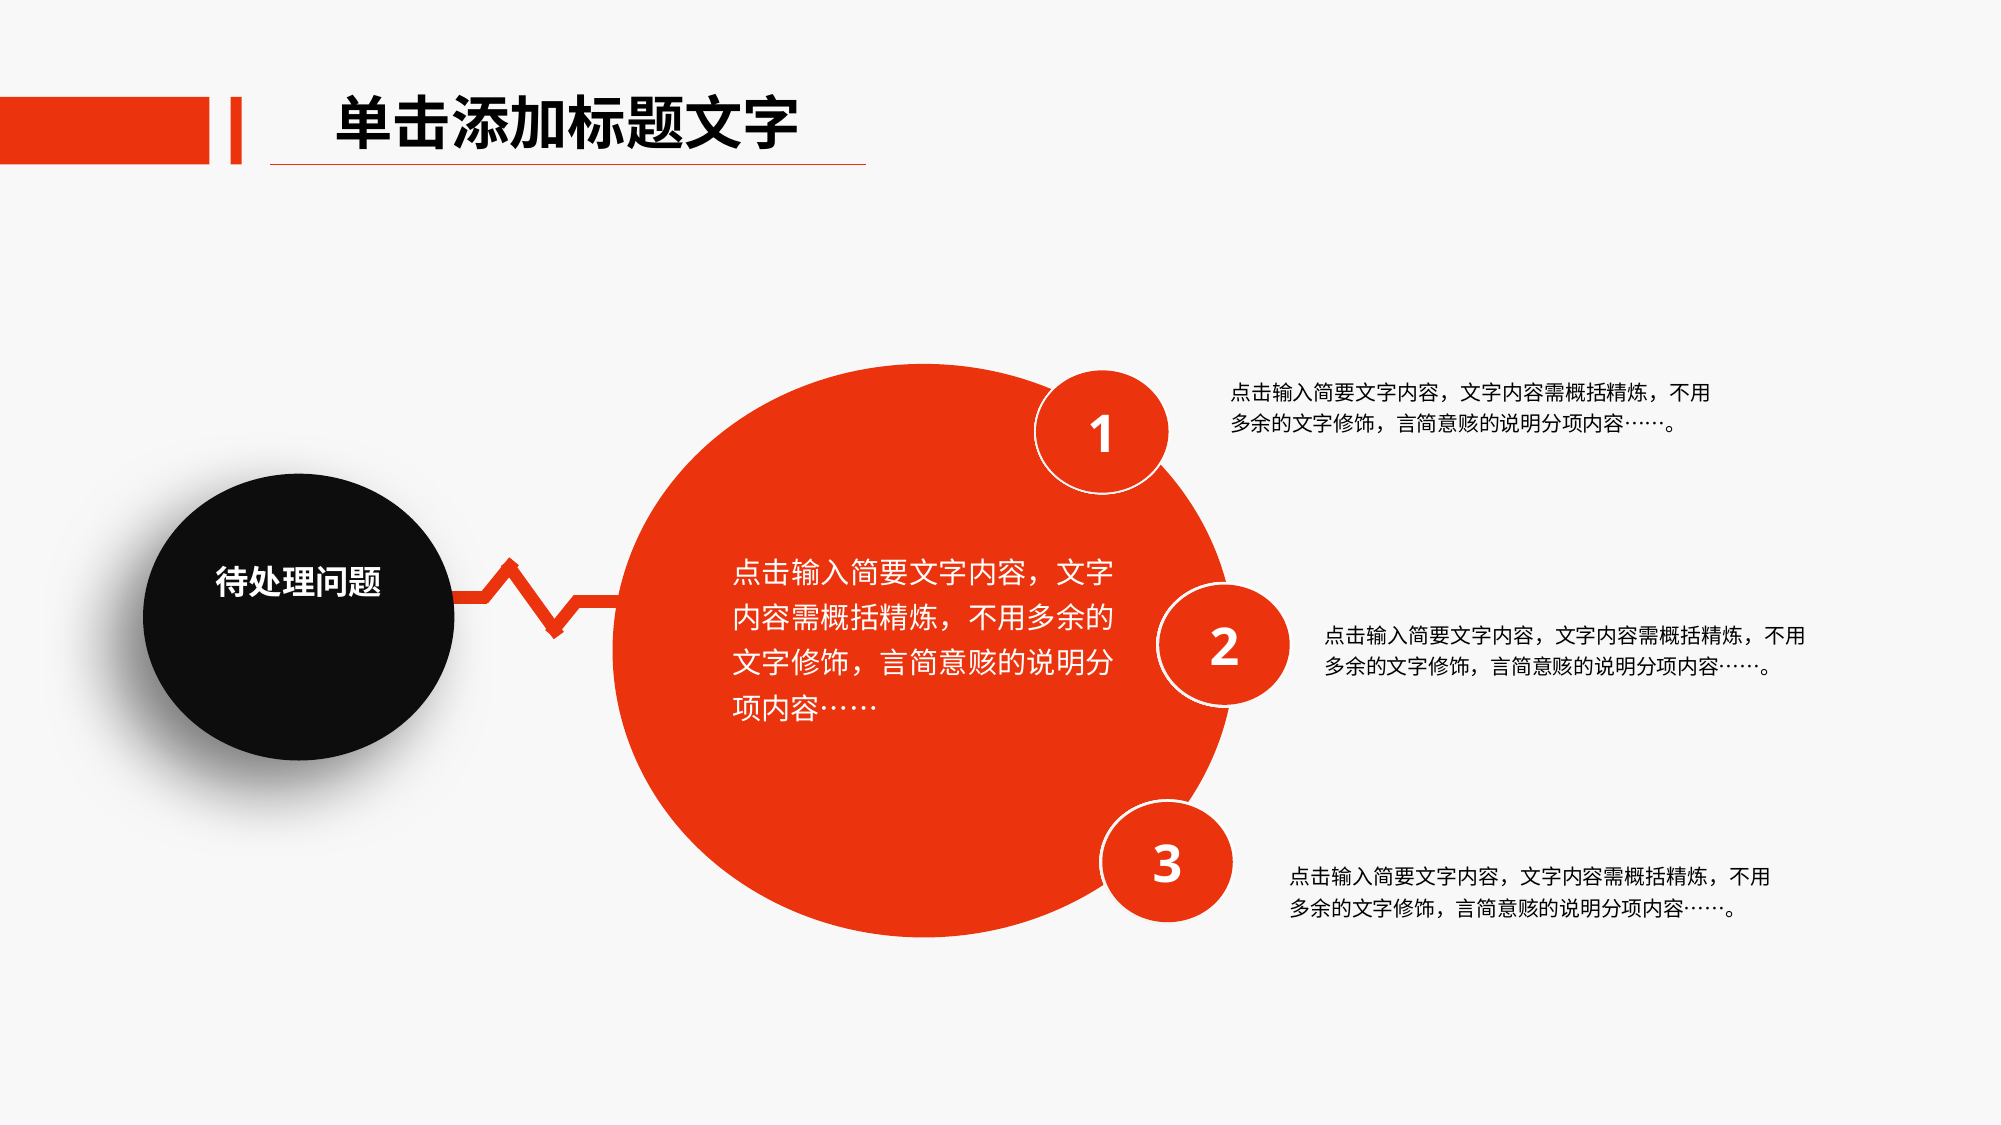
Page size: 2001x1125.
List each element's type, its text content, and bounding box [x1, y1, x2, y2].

text_box 点击输入简要文字内容，文字内容需概括精炼，不用多余的文字修饰，言简意赅的说明分项内容……。 [1236, 373, 1712, 436]
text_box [388, 561, 612, 636]
text_box 待处理问题 [215, 561, 382, 602]
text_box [1034, 368, 1171, 495]
text_box 单击添加标题文字 [320, 78, 816, 164]
text_box 点击输入简要文字内容，文字内容需概括精炼，不用多余的文字修饰，言简意赅的说明分项内容……。 [1289, 857, 1771, 921]
text_box 点击输入简要文字内容，文字内容需概括精炼，不用多余的文字修饰，言简意赅的说明分项内容……。 [1324, 616, 1806, 680]
text_box [141, 472, 455, 762]
text_box [230, 96, 243, 165]
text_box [612, 363, 1236, 938]
picture [0, 0, 2001, 1125]
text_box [1156, 581, 1293, 708]
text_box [1099, 799, 1236, 925]
text_box [0, 96, 210, 165]
